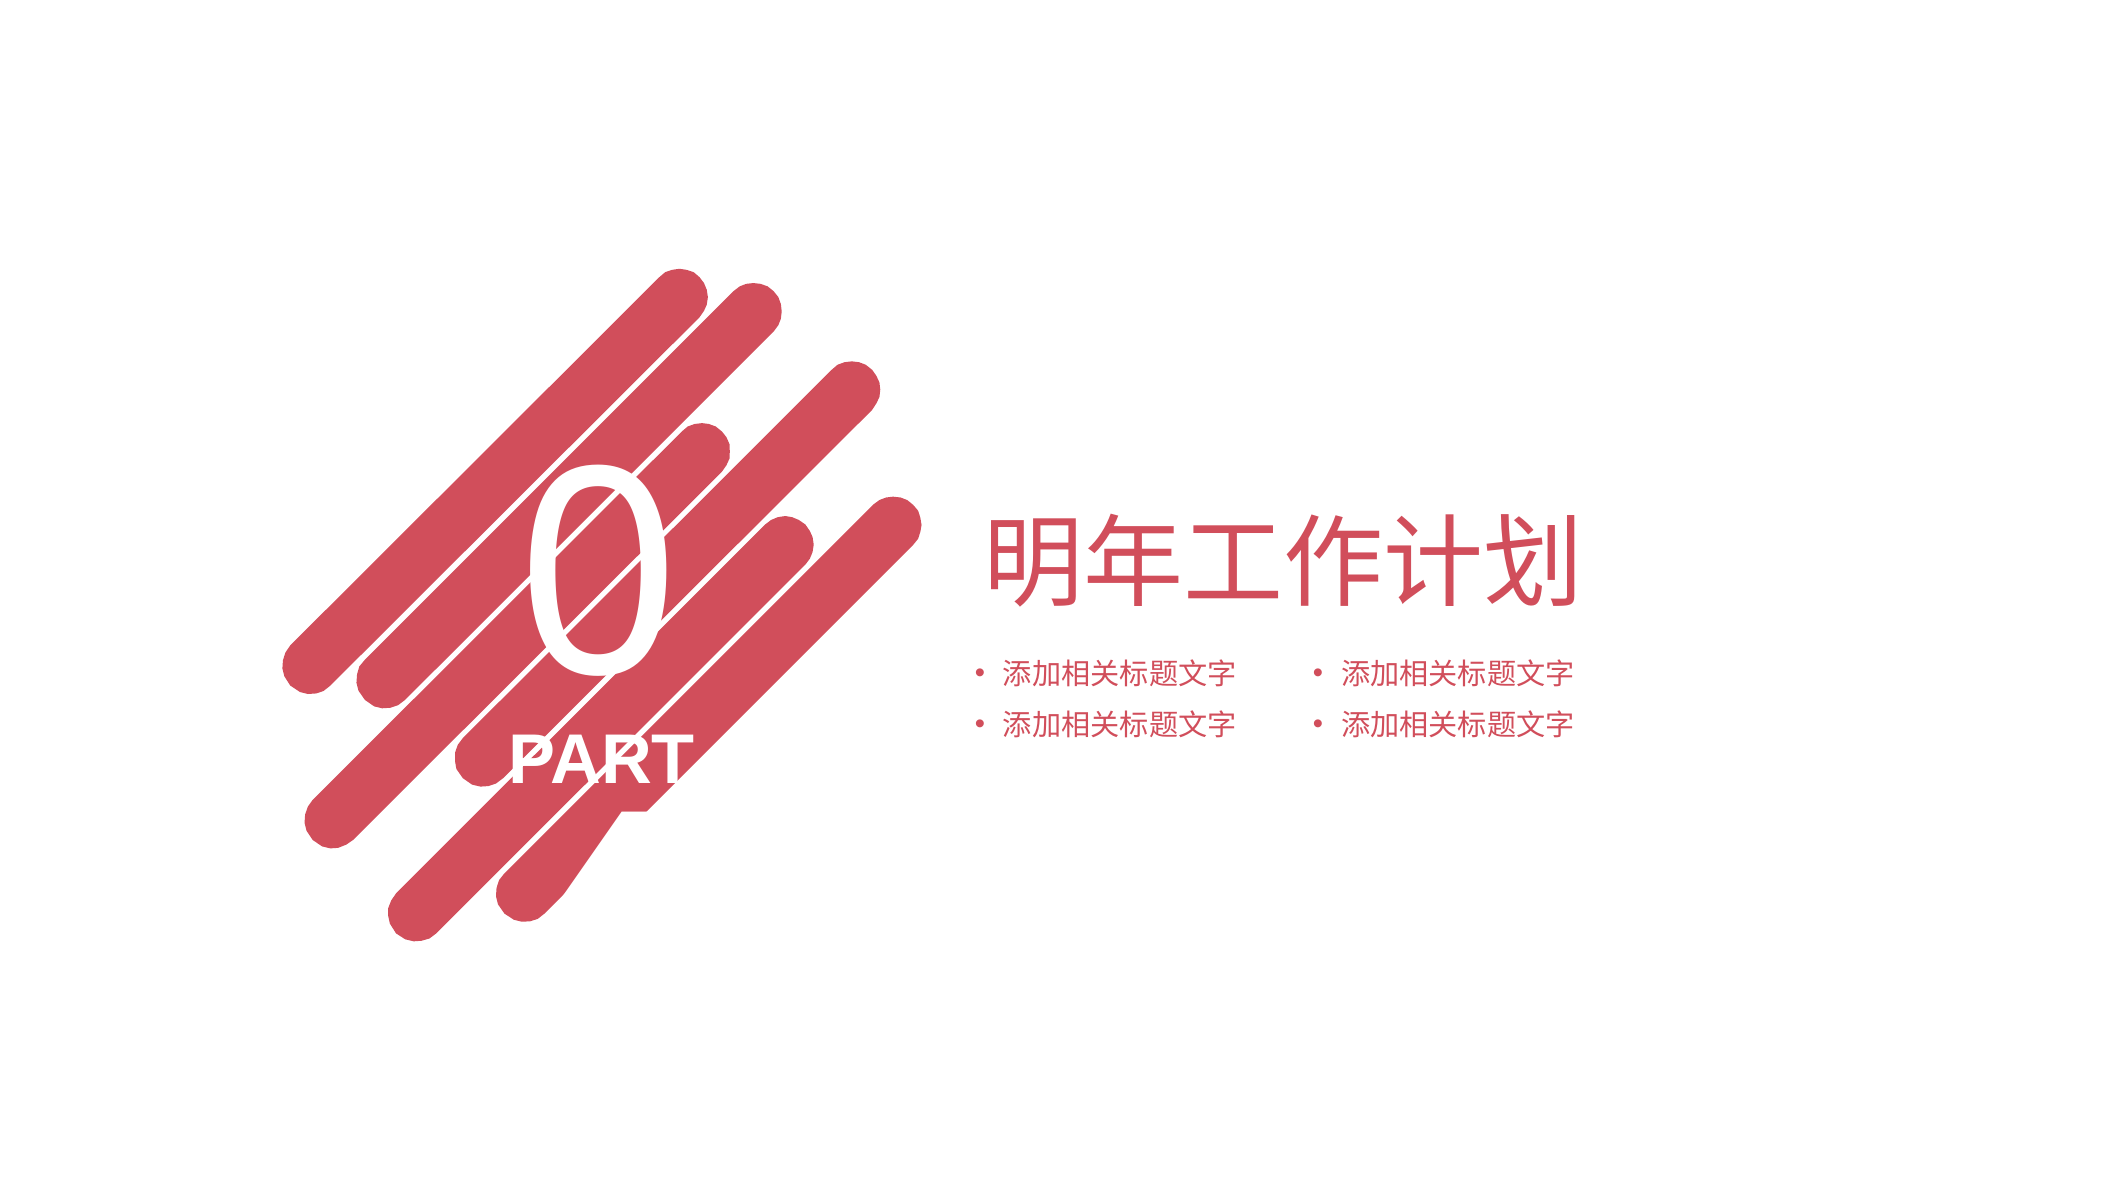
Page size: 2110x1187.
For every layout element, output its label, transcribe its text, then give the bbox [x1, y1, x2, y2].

text_box 04 [422, 378, 782, 1084]
text_box 添加相关标题文字 [1312, 654, 1615, 690]
text_box 明年工作计划 [983, 498, 1693, 619]
text_box [782, 496, 922, 677]
text_box [782, 361, 881, 500]
text_box [646, 283, 782, 378]
text_box 添加相关标题文字 [1312, 705, 1615, 741]
text_box [356, 602, 422, 709]
text_box [282, 513, 422, 695]
text_box [558, 268, 708, 378]
text_box [304, 690, 422, 849]
text_box [388, 867, 422, 942]
text_box 添加相关标题文字 [974, 654, 1277, 690]
text_box 添加相关标题文字 [974, 705, 1277, 741]
